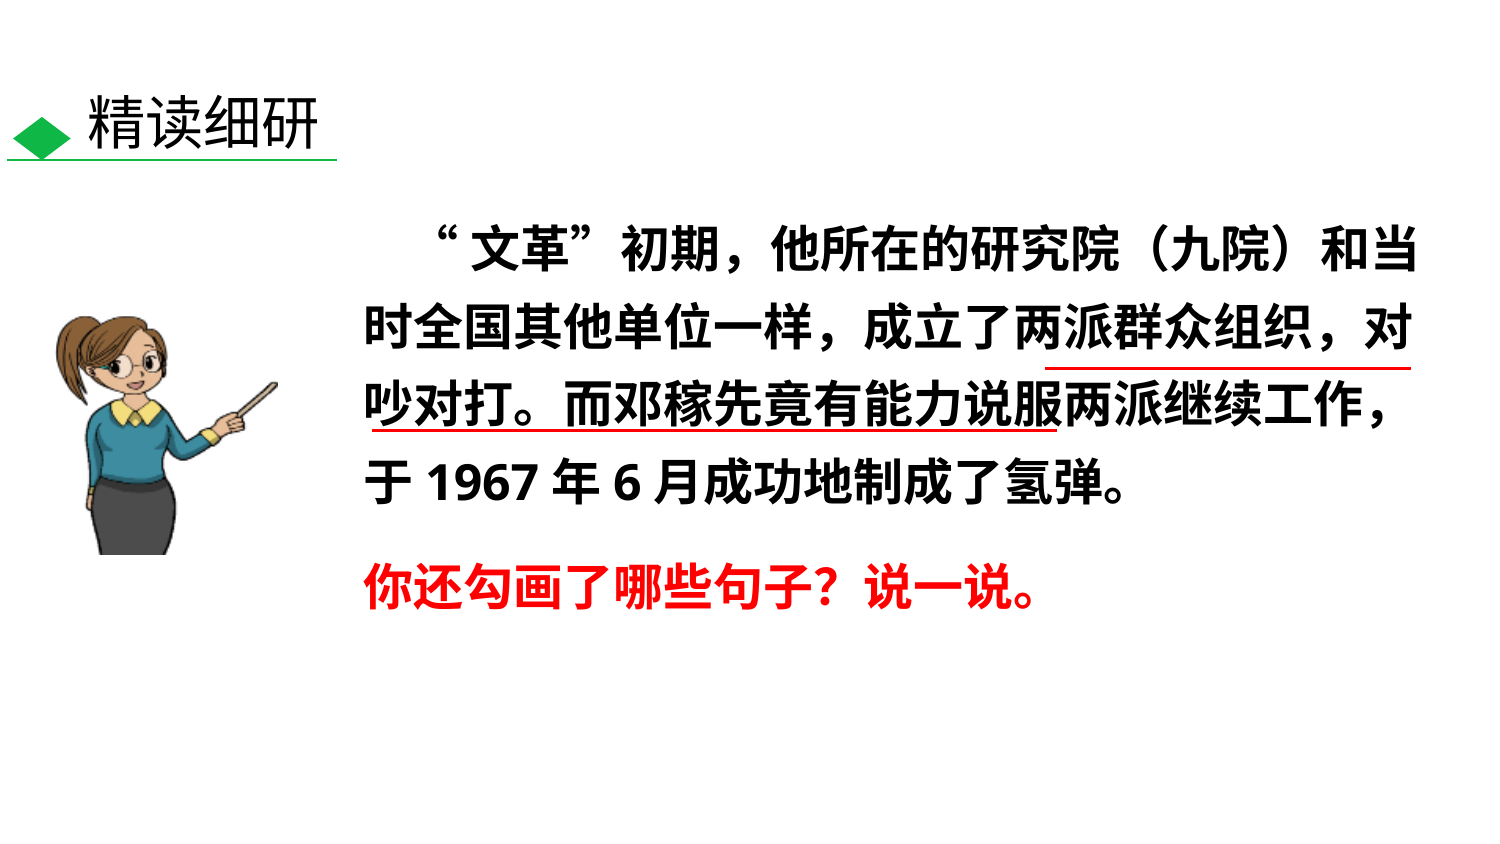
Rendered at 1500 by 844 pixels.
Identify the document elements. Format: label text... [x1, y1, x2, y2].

picture [55, 315, 278, 555]
text_box “文革”初期，他所在的研究院（九院）和当时全国其他单位一样，成立了两派群众组织，对吵对打。而邓稼先竟有能力说服两派继续工作，于1967年6月成功地制成了氢弹。 [348, 191, 1455, 519]
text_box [7, 79, 337, 166]
text_box 你还勾画了哪些句子？说一说。 [348, 548, 1152, 624]
